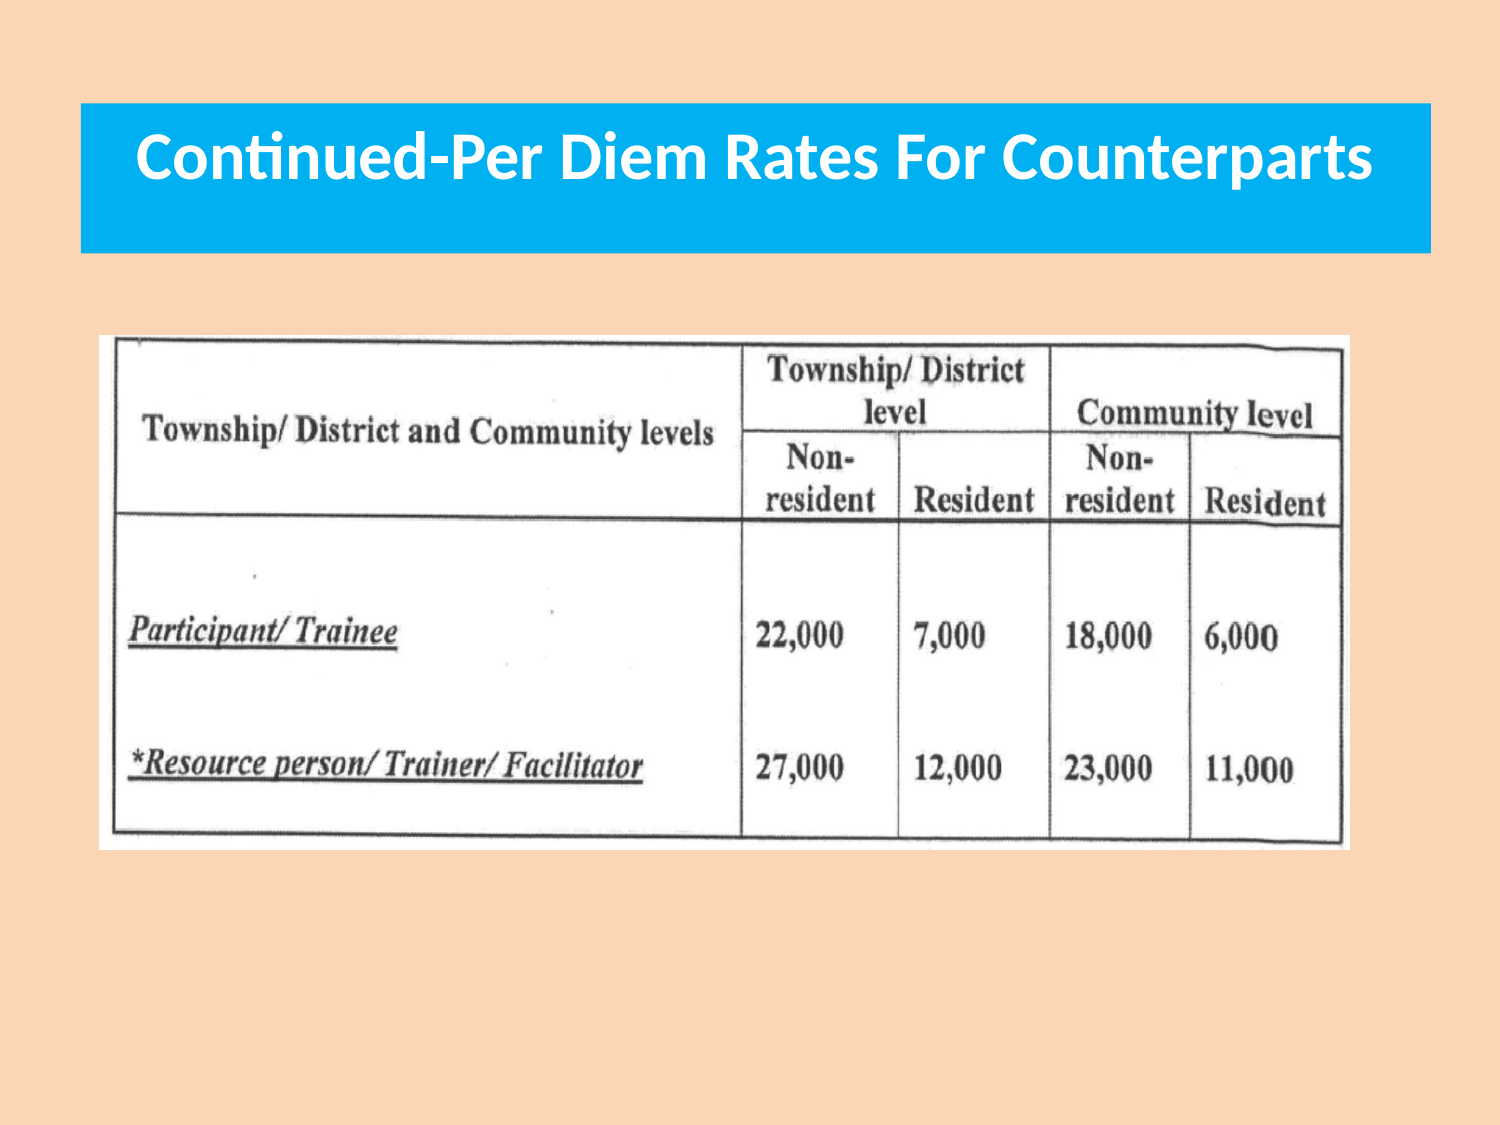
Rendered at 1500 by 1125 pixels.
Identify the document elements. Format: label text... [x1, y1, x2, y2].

text_box Continued-Per Diem Rates For Counterparts [80, 103, 1431, 254]
picture [99, 335, 1351, 851]
